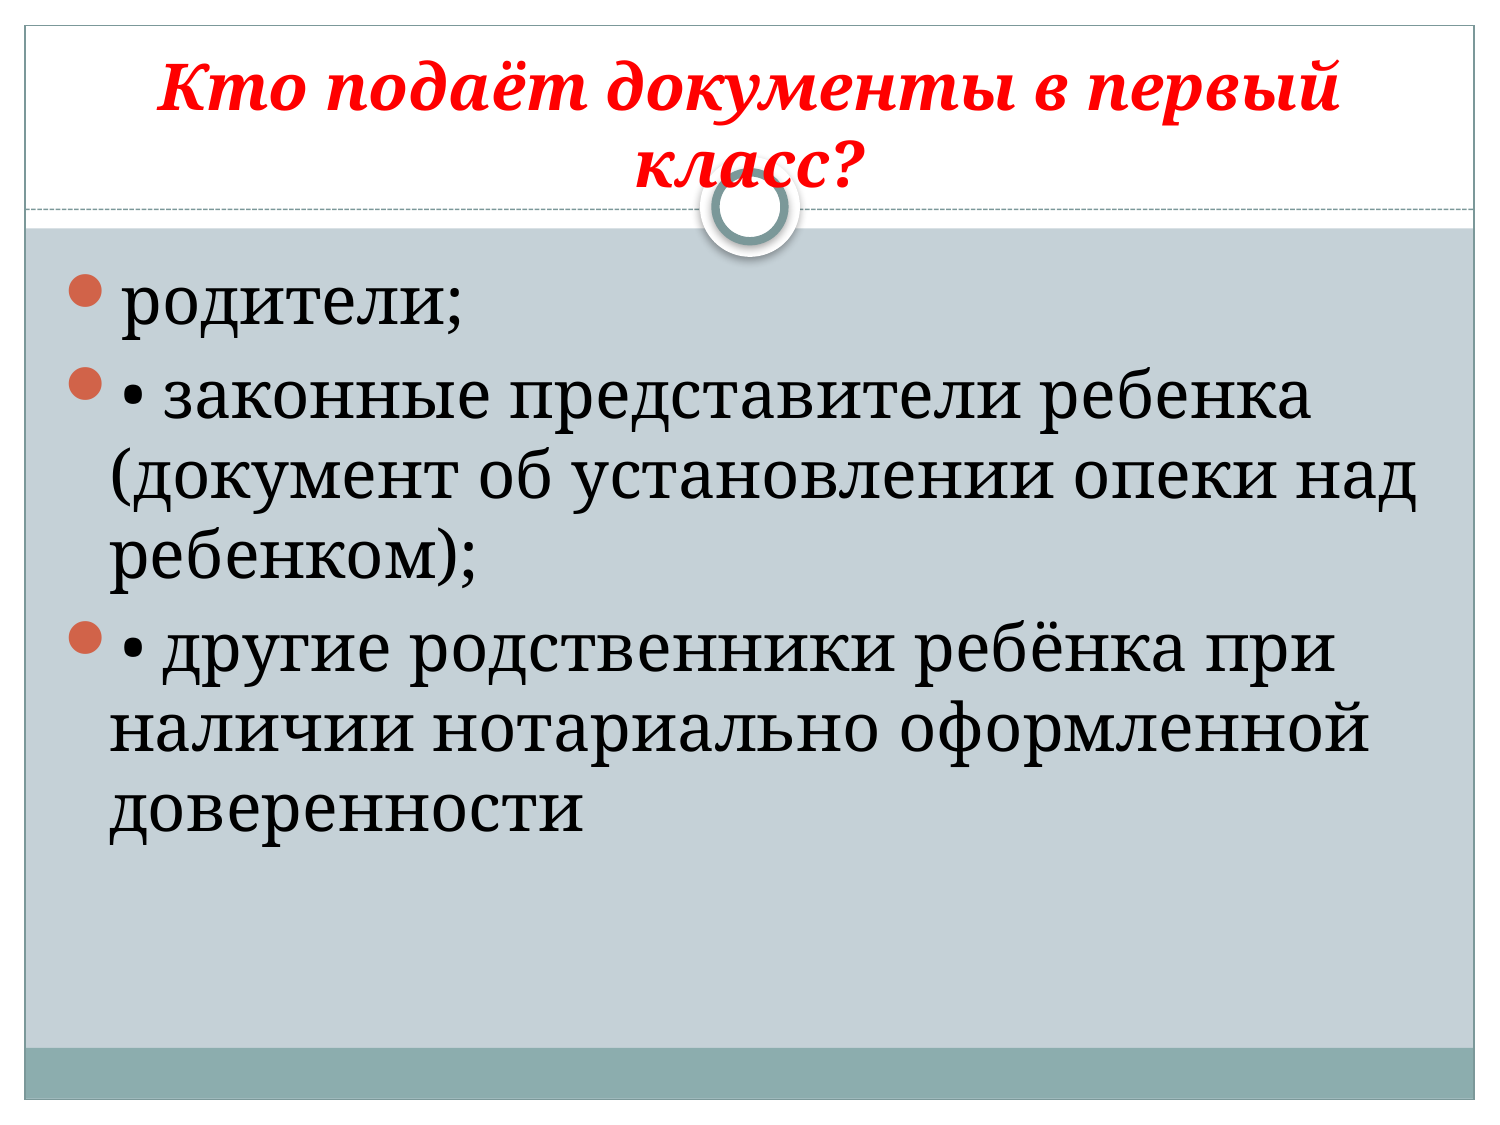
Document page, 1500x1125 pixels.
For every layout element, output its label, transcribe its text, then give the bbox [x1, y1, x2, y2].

title Кто подаёт документы в первый класс? [49, 37, 1450, 209]
list родители; • законные представители ребенка (документ об установлении опеки над ребенком); • другие родственники ребёнка при наличии нотариально оформленной доверенности [49, 250, 1445, 1001]
